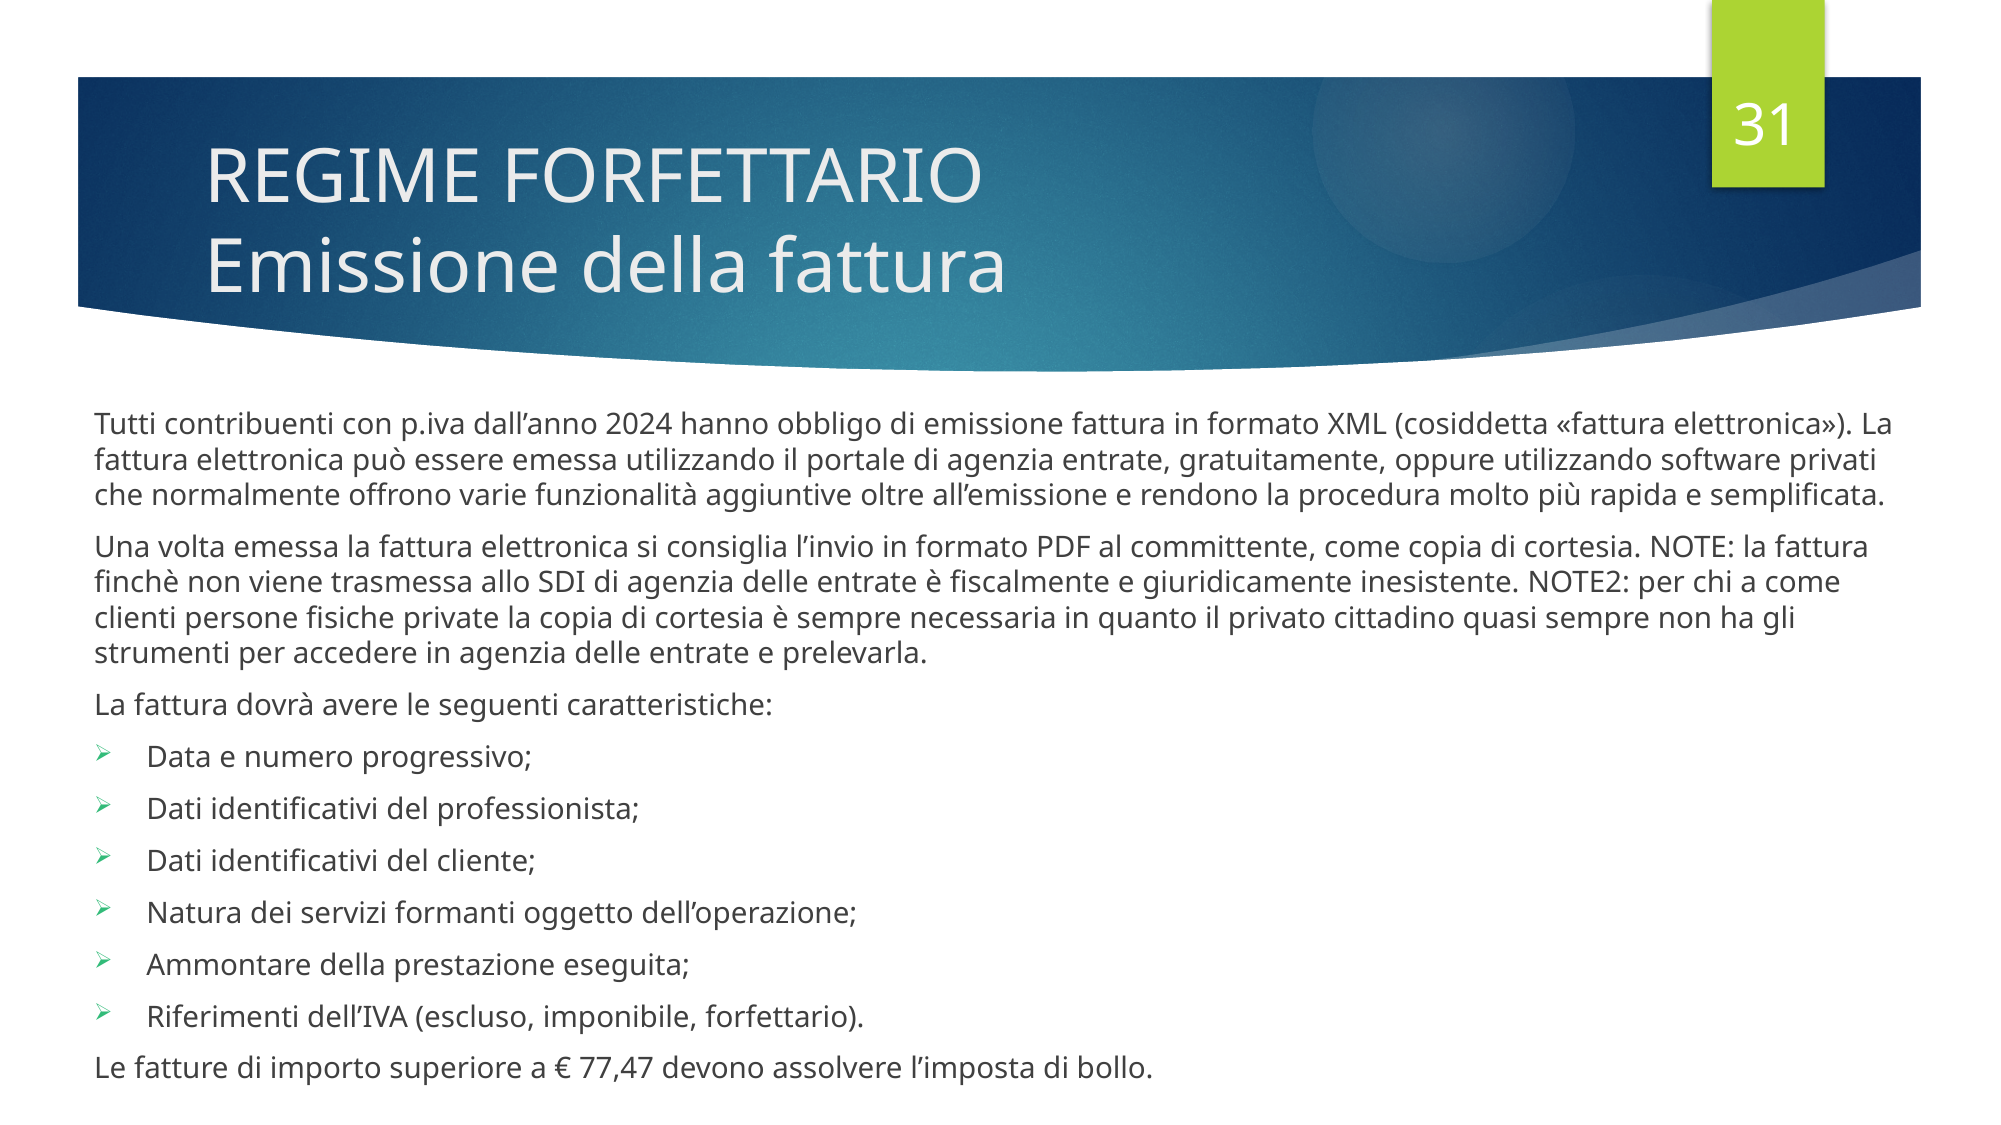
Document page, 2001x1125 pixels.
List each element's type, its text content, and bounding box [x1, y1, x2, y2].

title REGIME FORFETTARIO Emissione della fattura [189, 159, 1627, 276]
list Tutti contribuenti con p.iva dall’anno 2024 hanno obbligo di emissione fattura in formato XML (cosiddetta «fattura elettronica»). La fattura elettronica può essere emessa utilizzando il portale di agenzia entrate, gratuitamente, oppure utilizzando software privati che normalmente offrono varie funzionalità aggiuntive oltre all’emissione e rendono la procedura molto più rapida e semplificata. Una volta emessa la fattura elettronica si consiglia l’invio in formato PDF al committente, come copia di cortesia. NOTE: la fattura finchè non viene trasmessa allo SDI di agenzia delle entrate è fiscalmente e giuridicamente inesistente. NOTE2: per chi a come clienti persone fisiche private la copia di cortesia è sempre necessaria in quanto il privato cittadino quasi sempre non ha gli strumenti per accedere in agenzia delle entrate e prelevarla. La fattura dovrà avere le seguenti caratteristiche: Data e numero progressivo; Dati identificativi del professionista; Dati identificativi del cliente; Natura dei servizi formanti oggetto dell’operazione; Ammontare della prestazione eseguita; Riferimenti dell’IVA (escluso, imponibile, forfettario). Le fatture di importo superiore a € 77,47 devono assolvere l’imposta di bollo. [79, 397, 1921, 1097]
slide_number 31 [1698, 48, 1836, 175]
